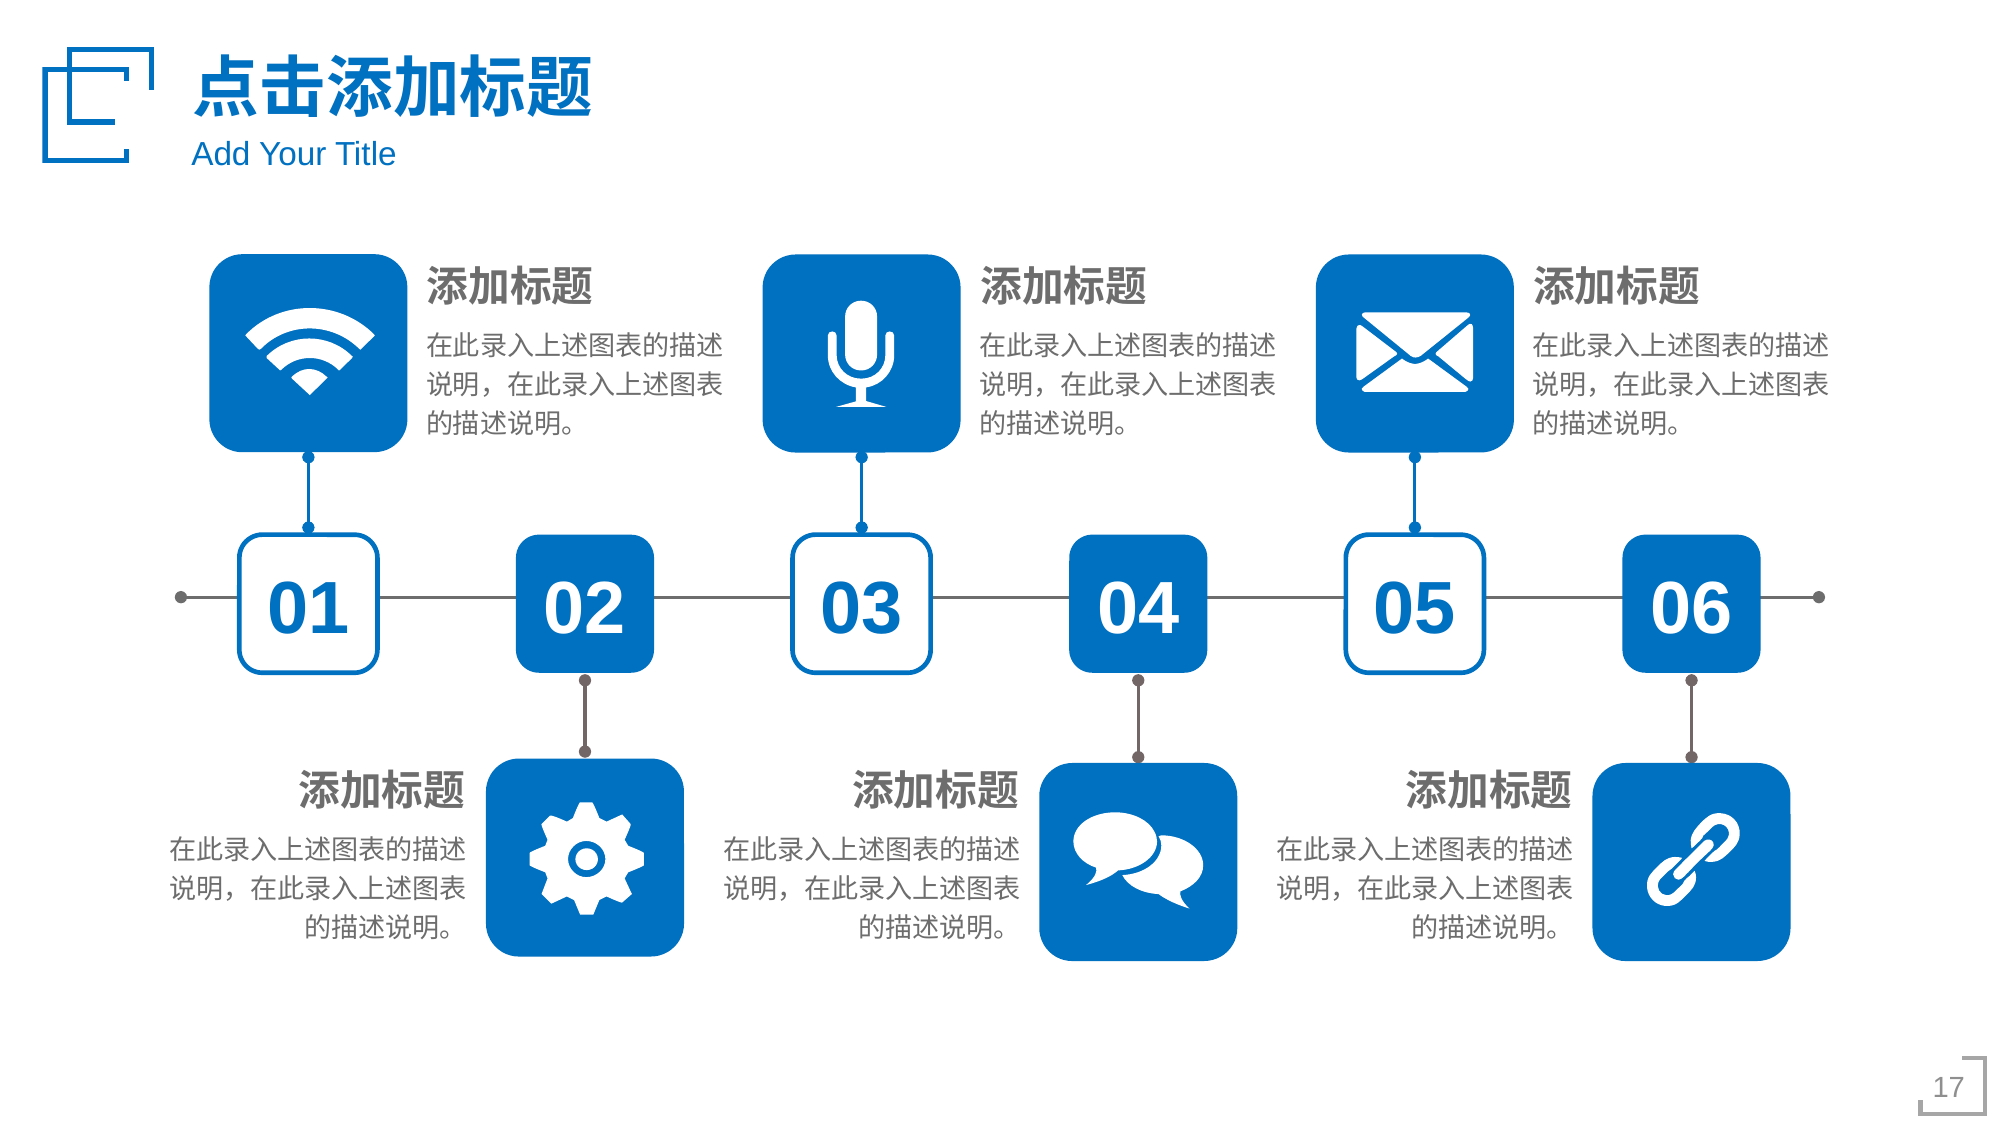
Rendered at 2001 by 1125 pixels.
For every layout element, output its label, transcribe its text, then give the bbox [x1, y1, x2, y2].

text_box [762, 254, 961, 528]
text_box 02 [514, 533, 656, 597]
text_box 添加标题 [965, 252, 1163, 314]
text_box 在此录入上述图表的描述说明，在此录入上述图表的描述说明。 [964, 314, 1315, 447]
text_box 在此录入上述图表的描述说明，在此录入上述图表的描述说明。 [130, 818, 482, 951]
text_box 在此录入上述图表的描述说明，在此录入上述图表的描述说明。 [410, 314, 762, 447]
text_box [1039, 680, 1238, 962]
text_box 添加标题 [1518, 252, 1716, 314]
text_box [485, 680, 685, 957]
text_box 添加标题 [283, 756, 481, 818]
text_box 02 [514, 598, 656, 674]
text_box 在此录入上述图表的描述说明，在此录入上述图表的描述说明。 [1517, 314, 1870, 447]
text_box 添加标题 [1390, 756, 1588, 818]
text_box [1592, 680, 1791, 962]
text_box 在此录入上述图表的描述说明，在此录入上述图表的描述说明。 [1238, 818, 1589, 951]
text_box 在此录入上述图表的描述说明，在此录入上述图表的描述说明。 [685, 818, 1035, 951]
text_box 06 [1621, 533, 1762, 597]
text_box 06 [1621, 598, 1762, 674]
text_box 04 [1068, 533, 1209, 597]
text_box Add Your Title [176, 124, 555, 180]
text_box 04 [1068, 598, 1209, 674]
text_box 点击添加标题 [177, 36, 609, 132]
text_box 03 [791, 598, 932, 674]
text_box 添加标题 [836, 756, 1035, 818]
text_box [209, 254, 408, 528]
text_box 01 [238, 533, 379, 597]
text_box 03 [791, 533, 932, 597]
text_box 05 [1344, 598, 1485, 674]
text_box 添加标题 [411, 252, 609, 314]
text_box 05 [1344, 533, 1485, 597]
text_box 01 [238, 598, 379, 674]
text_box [1315, 254, 1514, 528]
